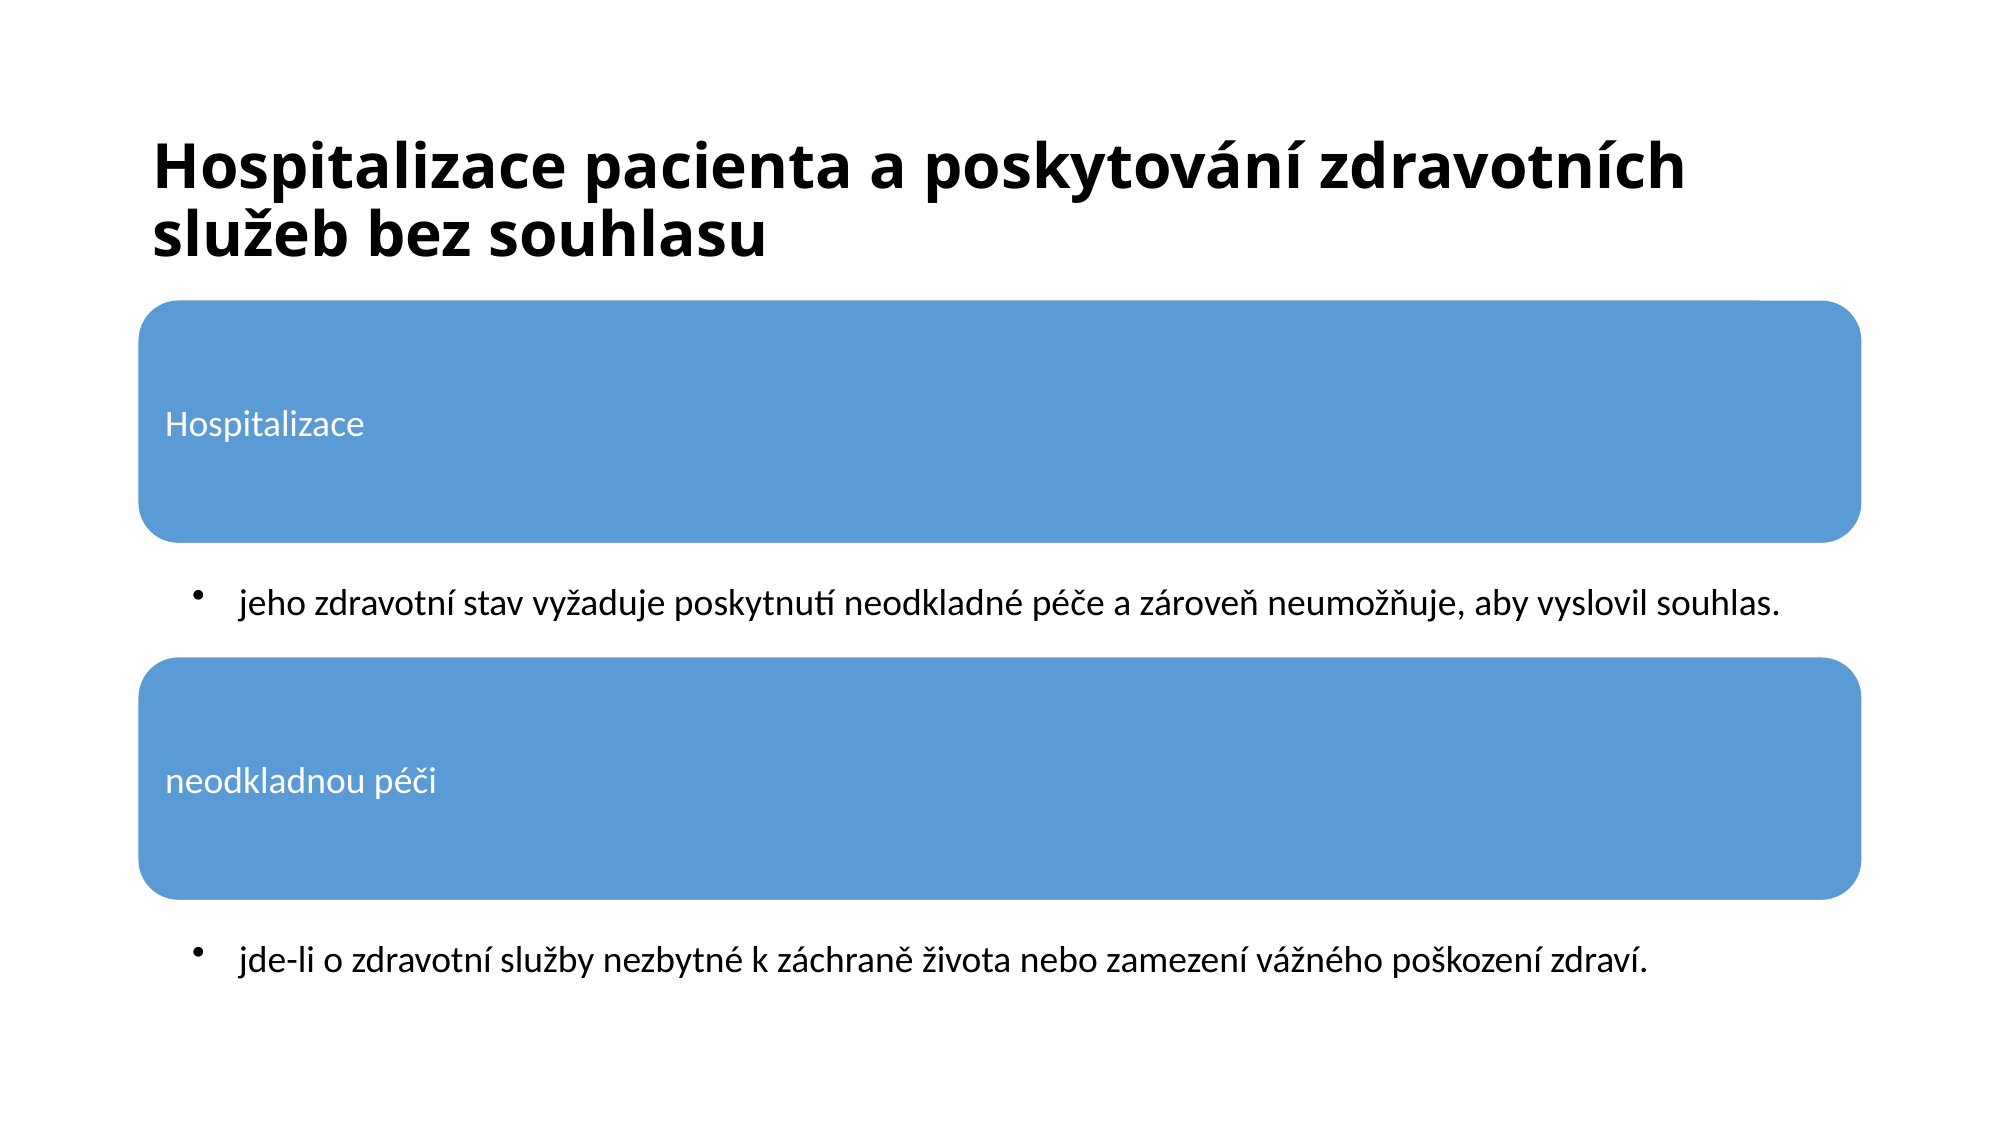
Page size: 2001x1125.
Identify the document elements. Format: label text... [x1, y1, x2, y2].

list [137, 299, 1863, 1014]
title Hospitalizace pacienta a poskytování zdravotních služeb bez souhlasu [137, 59, 1863, 278]
